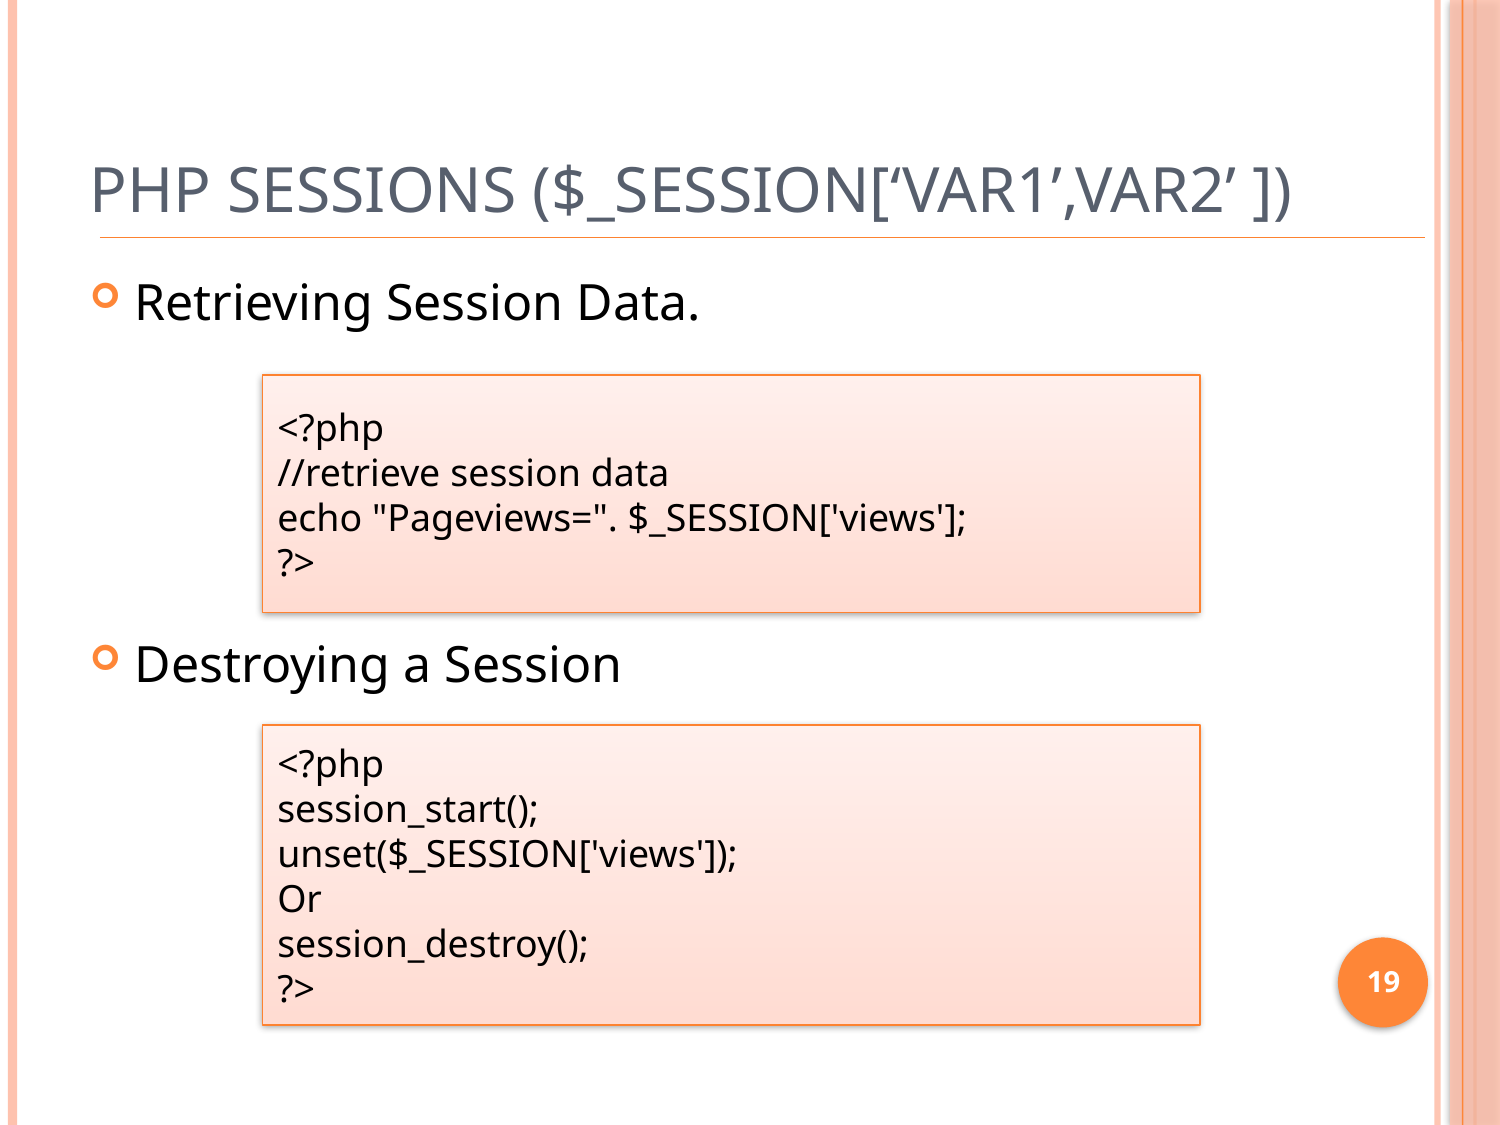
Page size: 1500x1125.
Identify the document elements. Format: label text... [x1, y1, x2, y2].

slide_number 19 [1333, 940, 1434, 1027]
list Retrieving Session Data. Destroying a Session [75, 262, 1300, 1062]
text_box <?php session_start(); unset($_SESSION['views']); Or session_destroy(); ?> [262, 724, 1201, 1026]
text_box <?php //retrieve session data echo "Pageviews=". $_SESSION['views']; ?> [262, 374, 1201, 613]
title PHP Sessions ($_SESSION[‘var1’,var2’ ]) [75, 45, 1350, 233]
